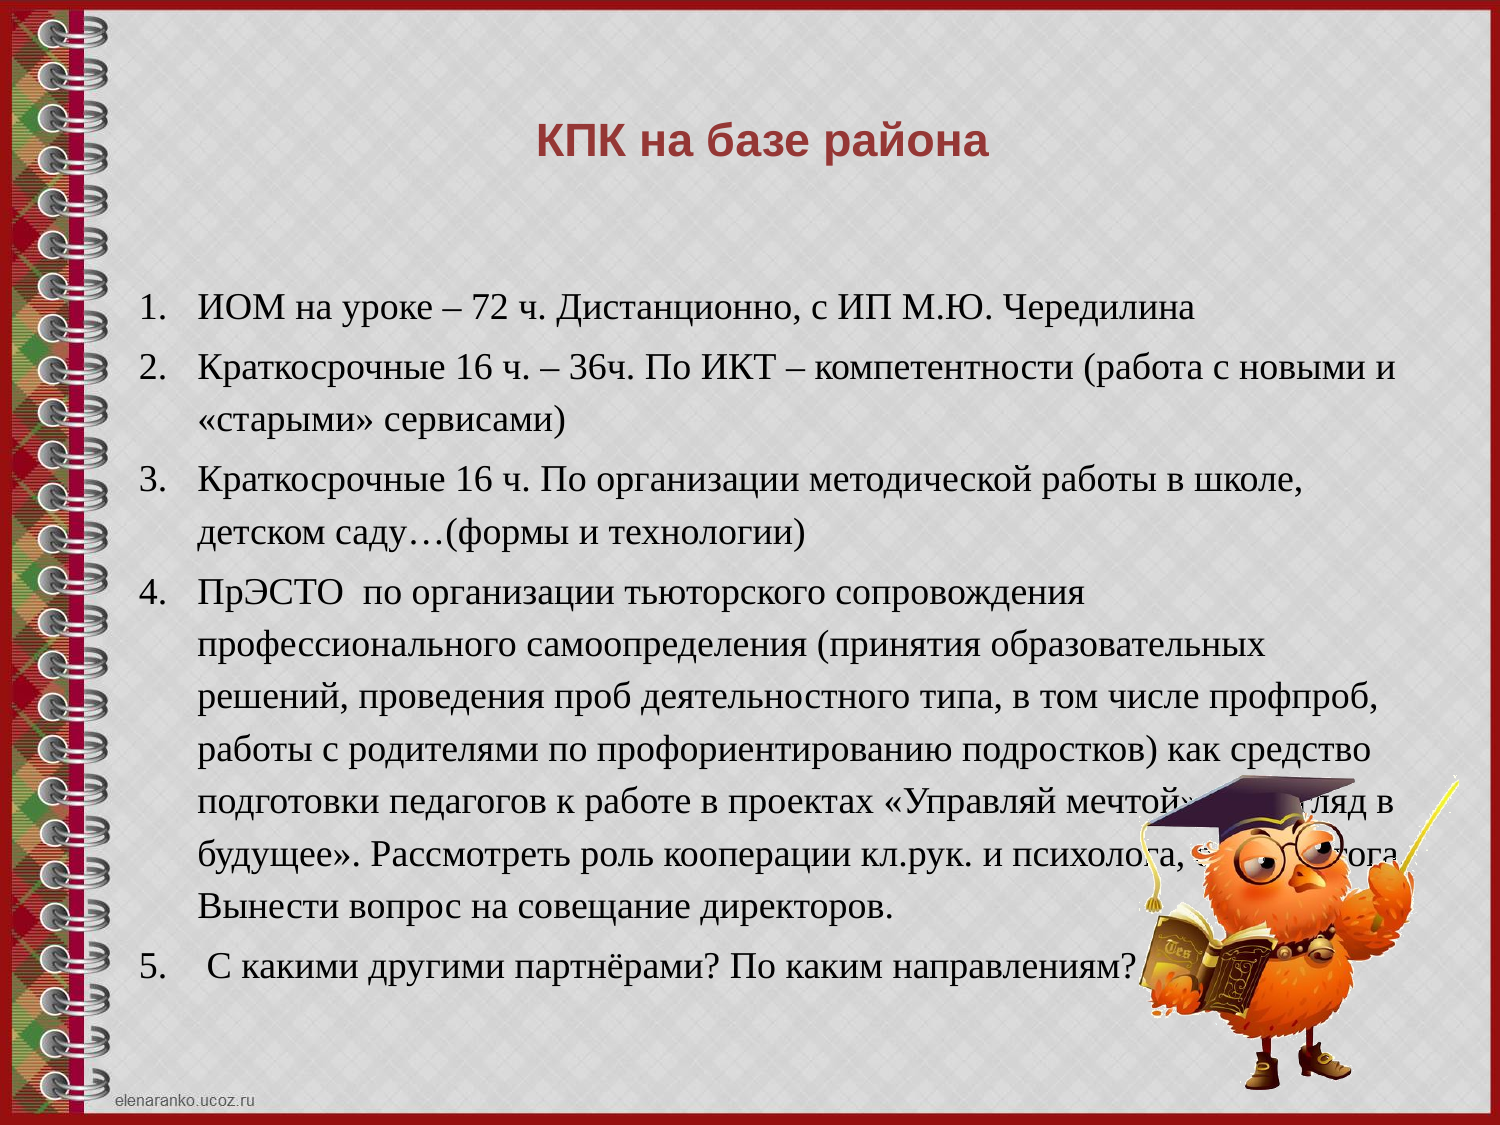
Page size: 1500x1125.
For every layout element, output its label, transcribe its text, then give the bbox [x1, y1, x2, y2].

list ИОМ на уроке – 72 ч. Дистанционно, с ИП М.Ю. Чередилина Краткосрочные 16 ч. – 36ч. По ИКТ – компетентности (работа с новыми и «старыми» сервисами) Краткосрочные 16 ч. По организации методической работы в школе, детском саду…(формы и технологии) ПрЭСТО по организации тьюторского сопровождения профессионального самоопределения (принятия образовательных решений, проведения проб деятельностного типа, в том числе профпроб, работы с родителями по профориентированию подростков) как средство подготовки педагогов к работе в проектах «Управляй мечтой» и «Взгляд в будущее». Рассмотреть роль кооперации кл.рук. и психолога, соц.педагога. Вынести вопрос на совещание директоров. С какими другими партнёрами? По каким направлениям? [123, 267, 1425, 1005]
title КПК на базе района [100, 45, 1425, 220]
picture [0, 0, 1500, 1125]
